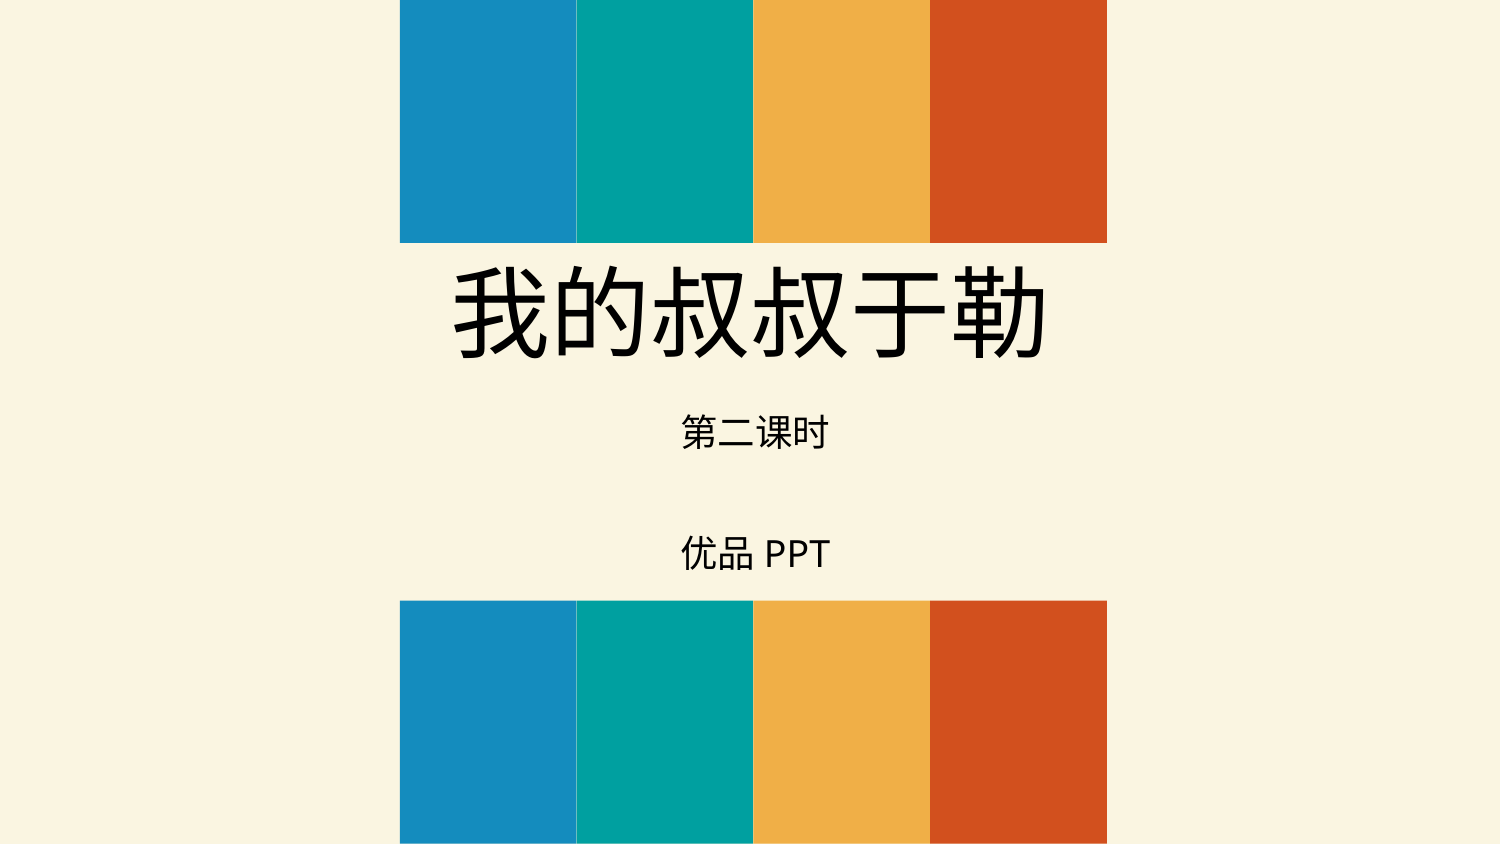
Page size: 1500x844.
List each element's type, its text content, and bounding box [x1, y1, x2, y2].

text_box 第二课时 [665, 401, 845, 462]
text_box 优品PPT [609, 518, 902, 583]
title 我的叔叔于勒 [393, 256, 1108, 399]
